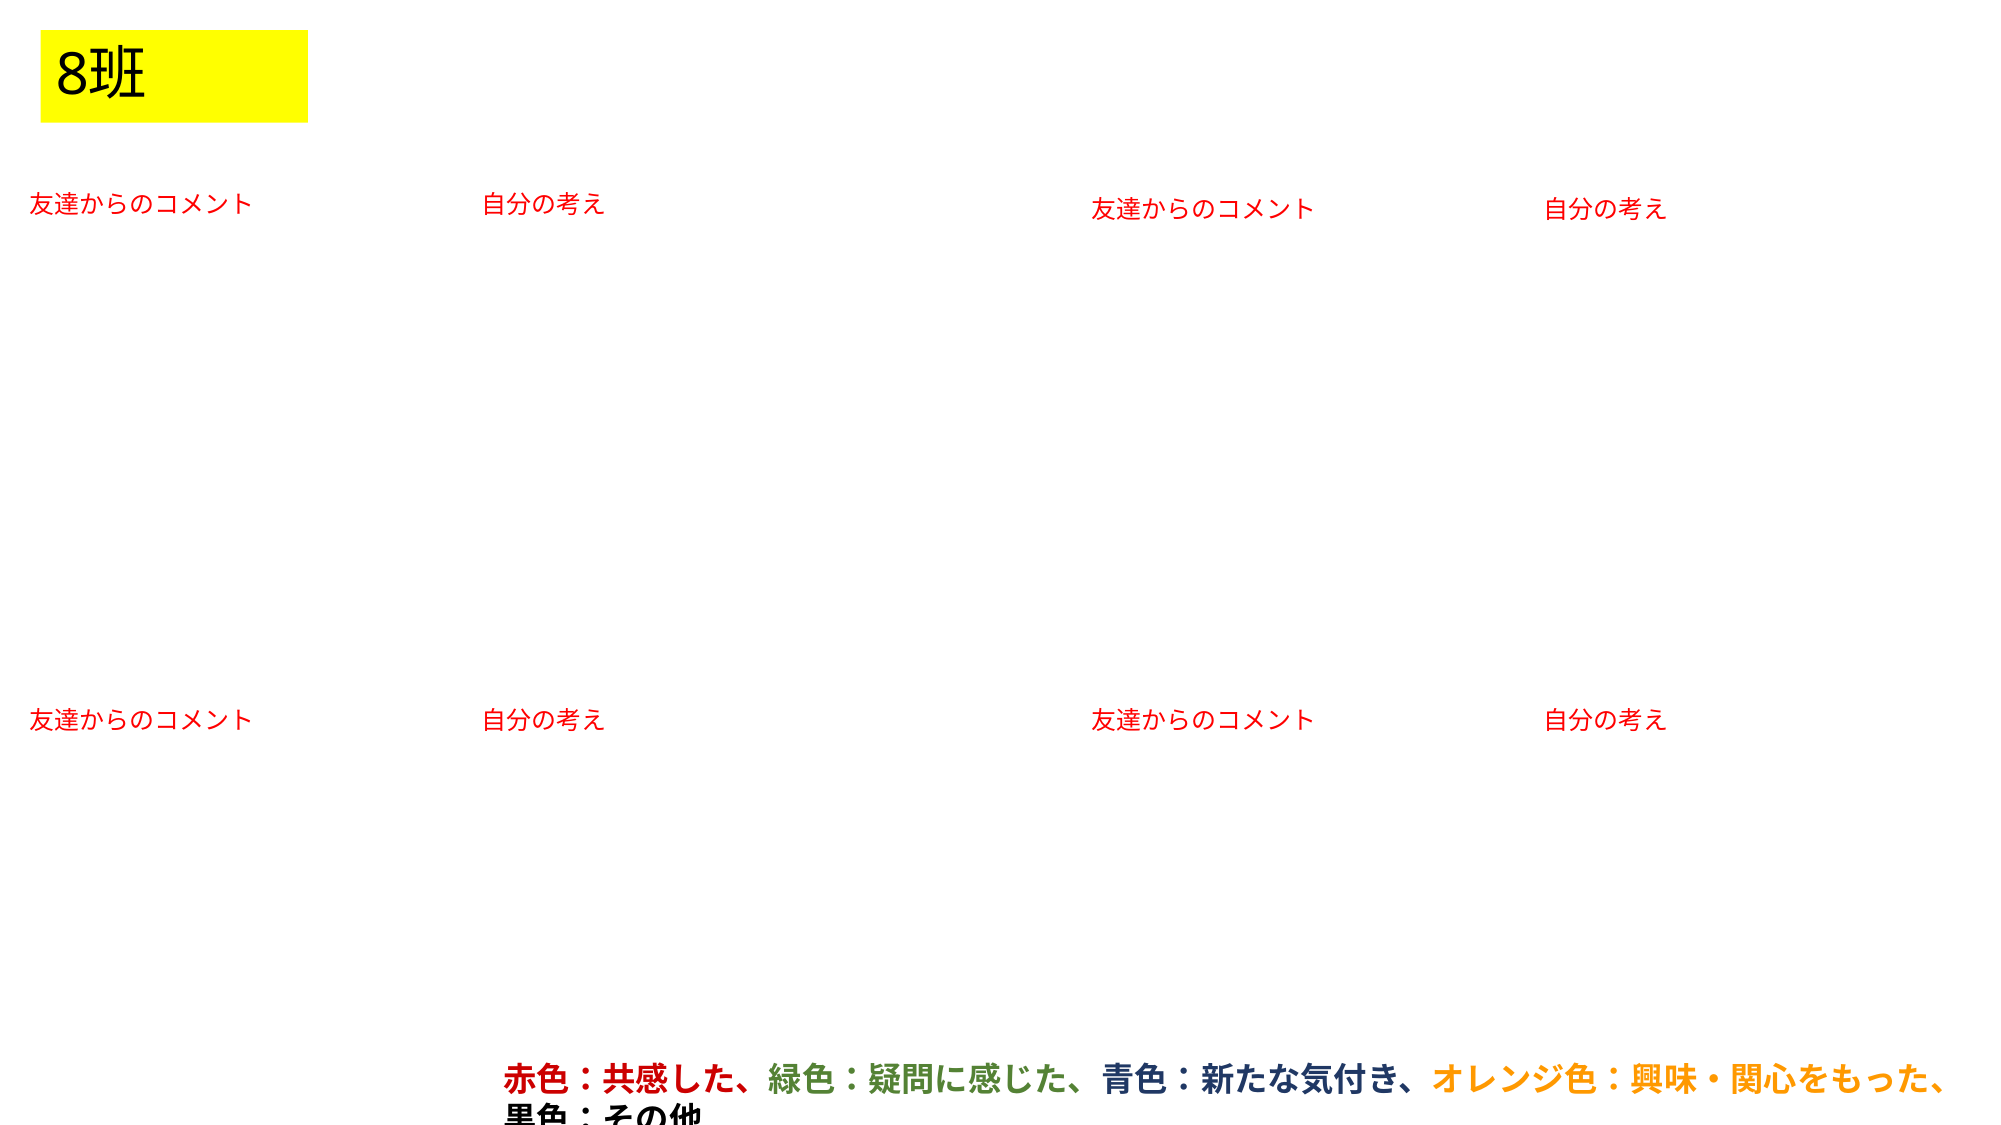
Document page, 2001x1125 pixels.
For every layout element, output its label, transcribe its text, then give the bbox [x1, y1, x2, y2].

list 8班 [40, 30, 308, 123]
